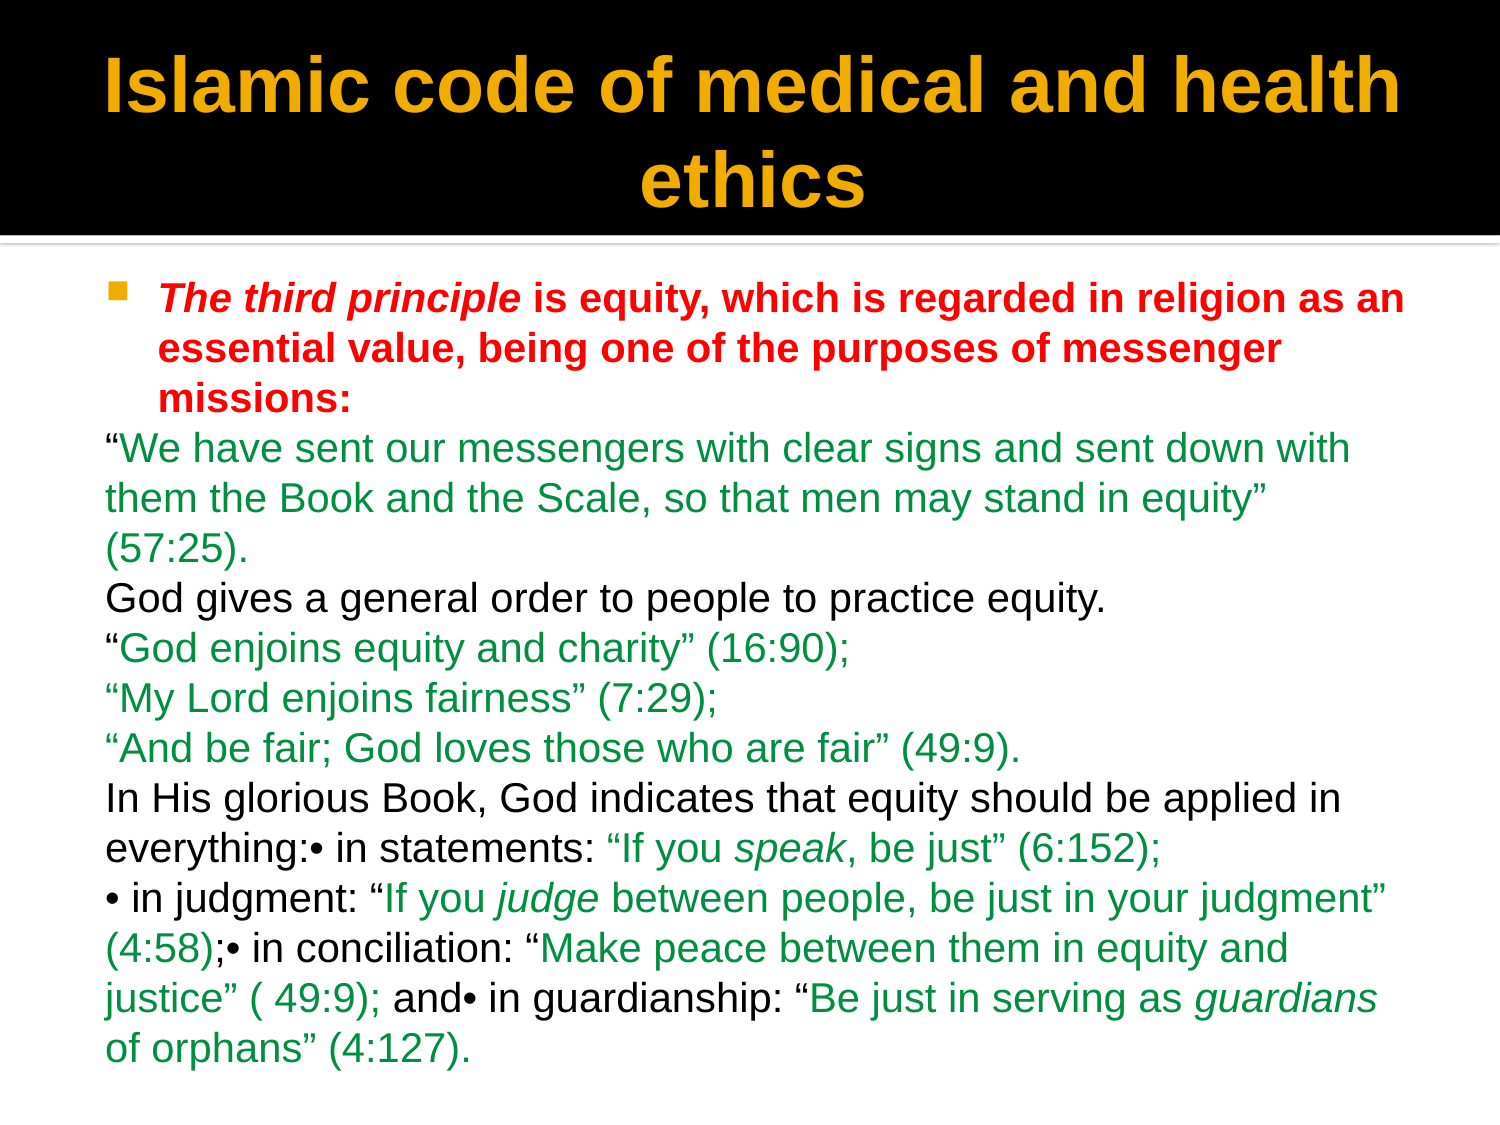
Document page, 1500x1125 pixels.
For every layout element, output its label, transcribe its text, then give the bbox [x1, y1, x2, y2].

list The third principle is equity, which is regarded in religion as an essential value, being one of the purposes of messenger missions: “We have sent our messengers with clear signs and sent down with them the Book and the Scale, so that men may stand in equity” (57:25). God gives a general order to people to practice equity. “God enjoins equity and charity” (16:90); “My Lord enjoins fairness” (7:29); “And be fair; God loves those who are fair” (49:9). In His glorious Book, God indicates that equity should be applied in everything:• in statements: “If you speak, be just” (6:152); • in judgment: “If you judge between people, be just in your judgment” (4:58);• in conciliation: “Make peace between them in equity and justice” ( 49:9); and• in guardianship: “Be just in serving as guardians of orphans” (4:127). [76, 255, 1427, 1106]
title Islamic code of medical and health ethics [75, 25, 1425, 231]
